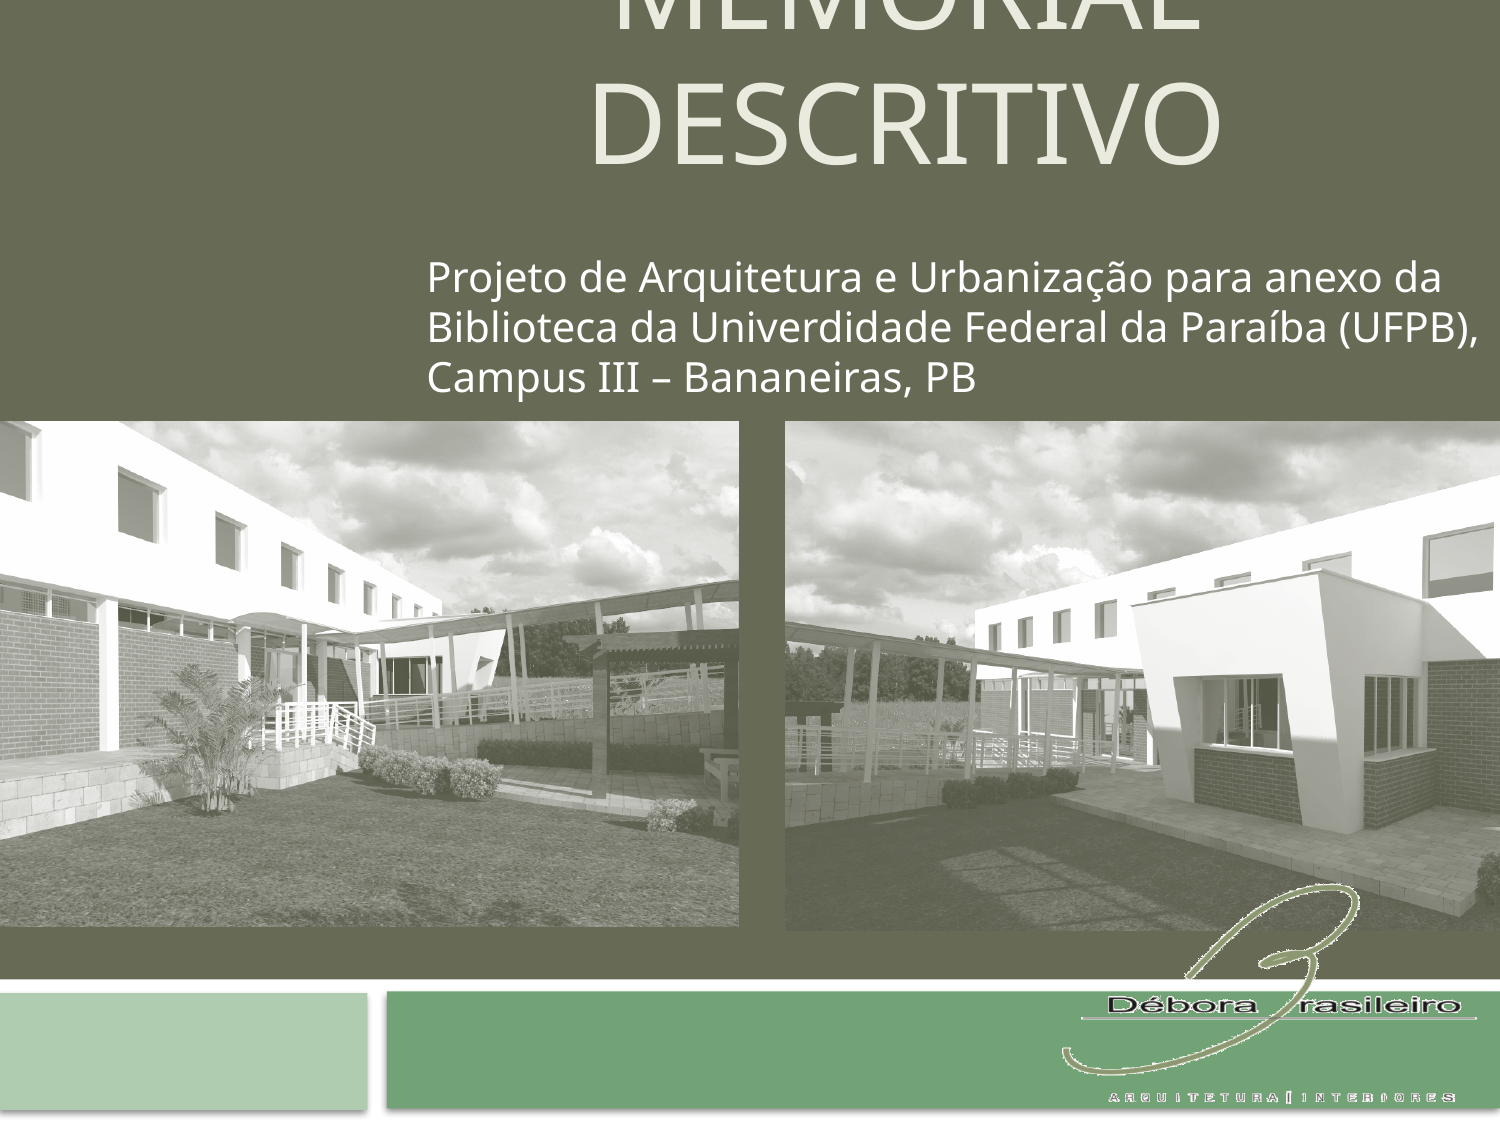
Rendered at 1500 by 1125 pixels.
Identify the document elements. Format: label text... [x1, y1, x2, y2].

picture [0, 421, 739, 927]
title Memorial Descritivo [375, 0, 1438, 195]
subtitle Projeto de Arquitetura e Urbanização para anexo da Biblioteca da Univerdidade Federal da Paraíba (UFPB), Campus III – Bananeiras, PB [411, 269, 1500, 382]
picture [784, 421, 1500, 1125]
